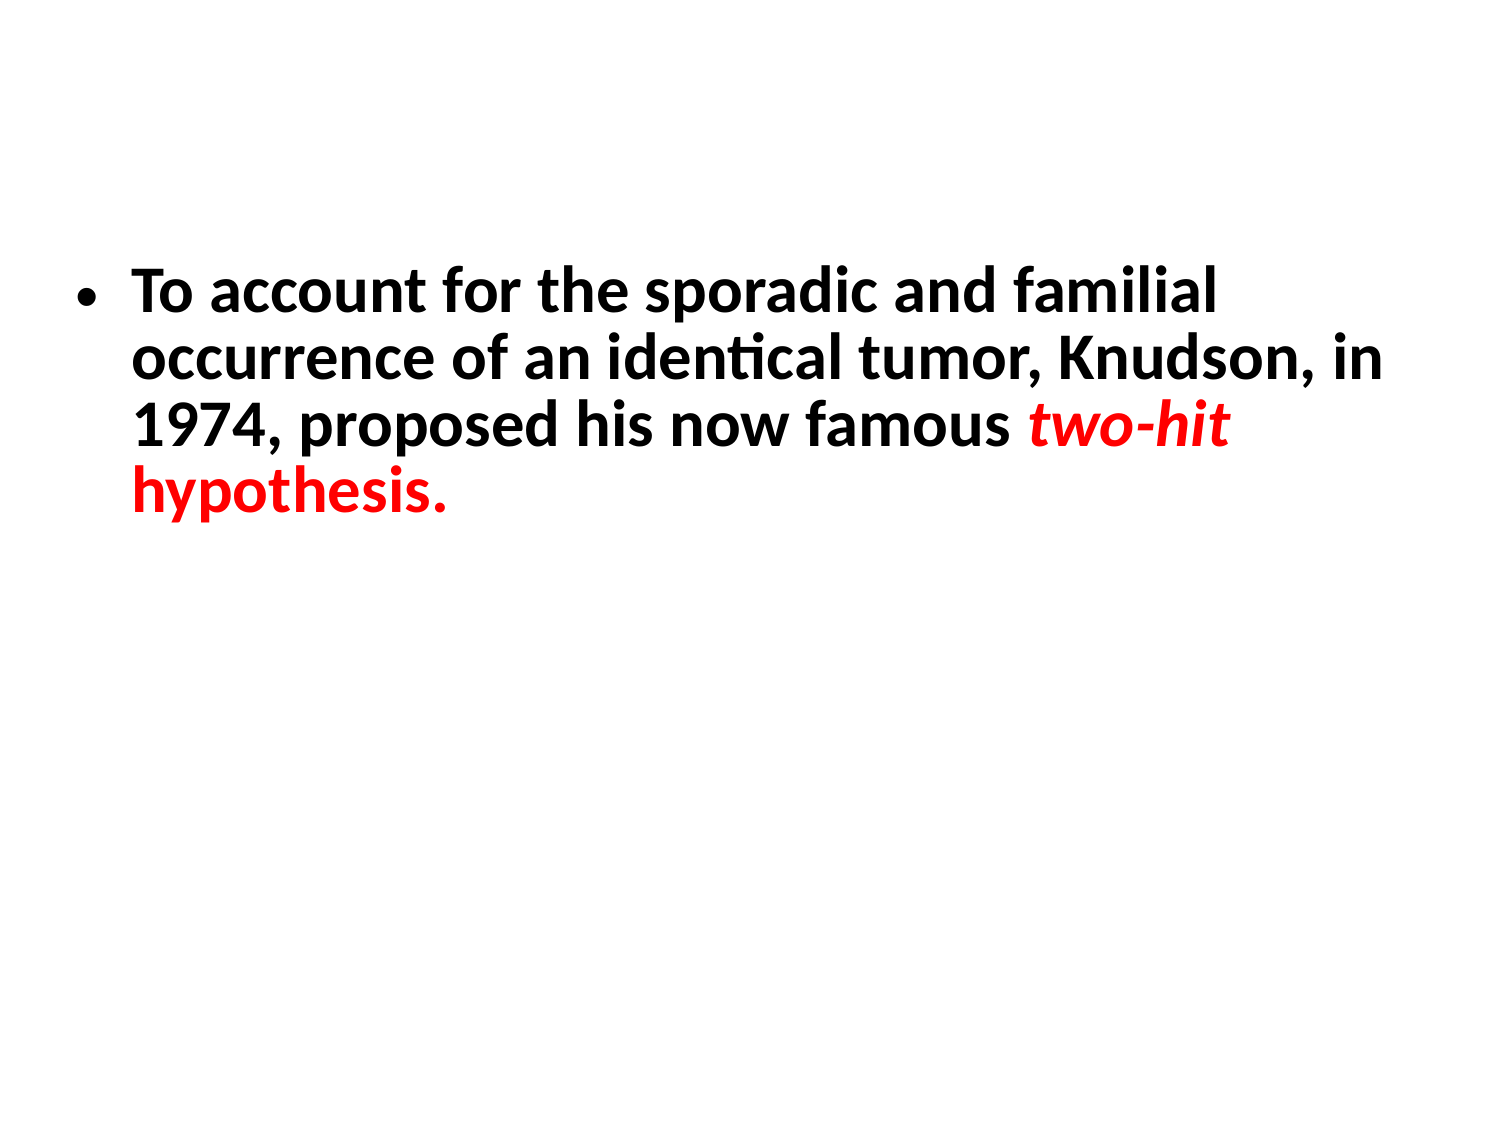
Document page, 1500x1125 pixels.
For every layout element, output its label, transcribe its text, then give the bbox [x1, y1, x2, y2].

list To account for the sporadic and familial occurrence of an identical tumor, Knudson, in 1974, proposed his now famous two-hit hypothesis. [75, 262, 1425, 1005]
